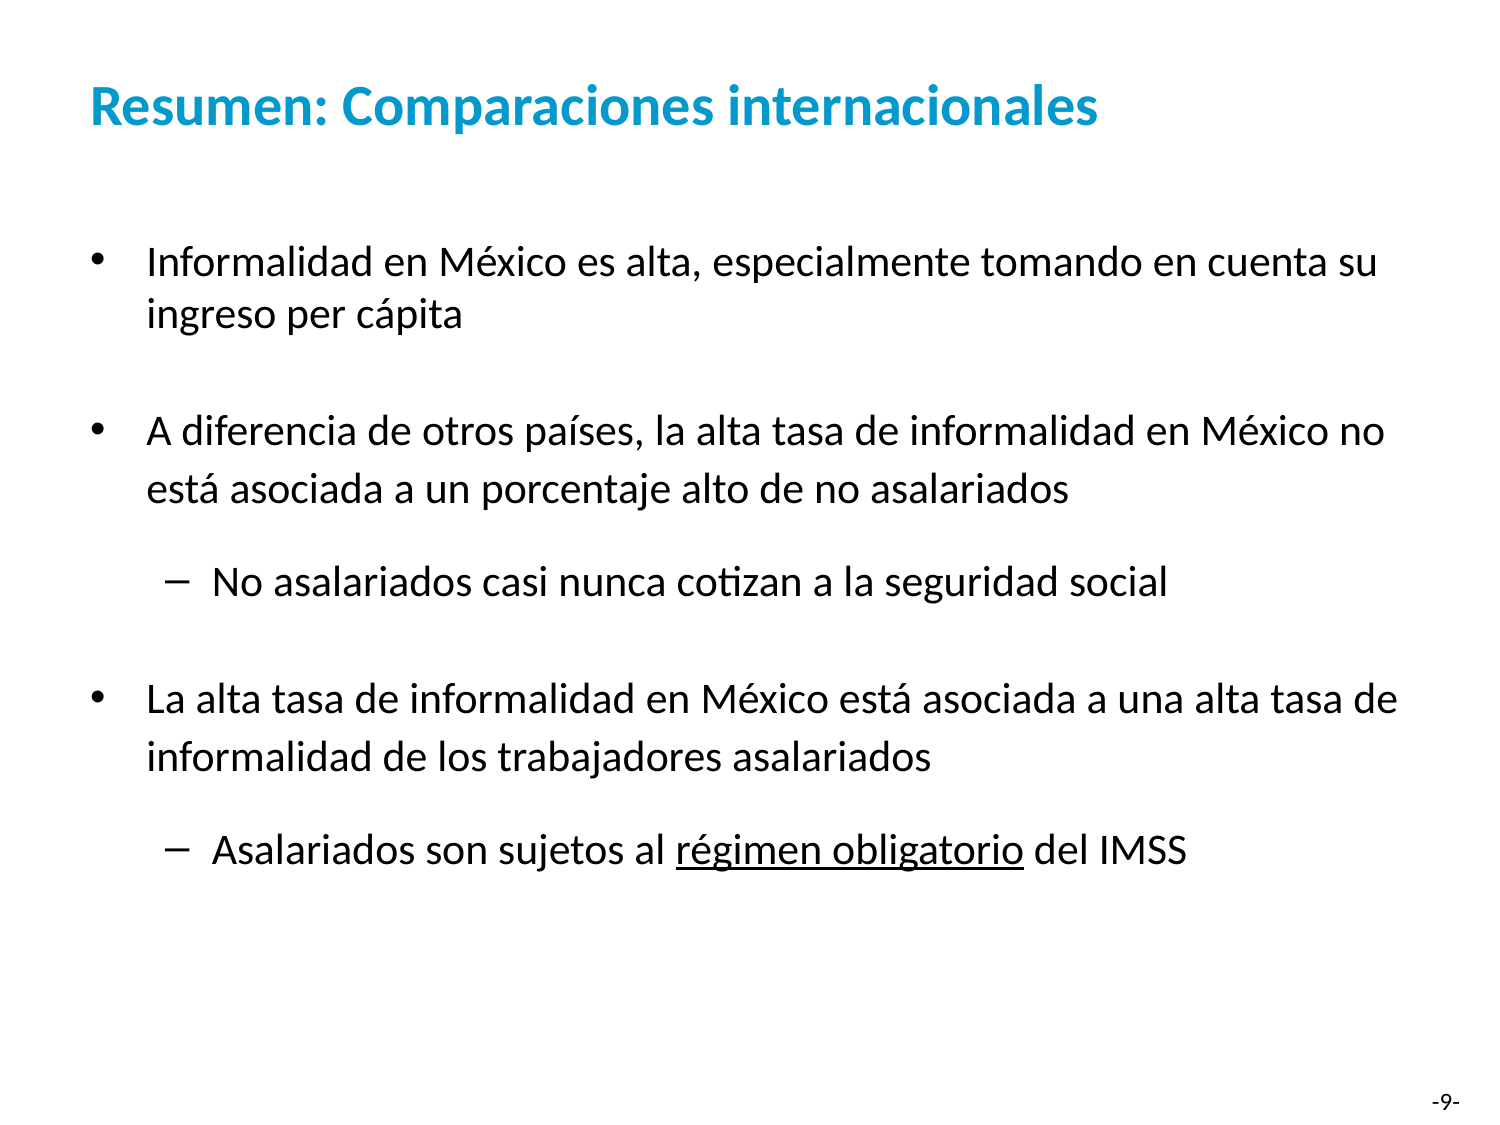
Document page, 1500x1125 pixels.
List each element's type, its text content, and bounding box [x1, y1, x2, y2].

list Informalidad en México es alta, especialmente tomando en cuenta su ingreso per cápita A diferencia de otros países, la alta tasa de informalidad en México no está asociada a un porcentaje alto de no asalariados No asalariados casi nunca cotizan a la seguridad social La alta tasa de informalidad en México está asociada a una alta tasa de informalidad de los trabajadores asalariados Asalariados son sujetos al régimen obligatorio del IMSS [75, 224, 1438, 1063]
slide_number -9- [1125, 1077, 1475, 1125]
title Resumen: Comparaciones internacionales [75, 50, 1463, 155]
